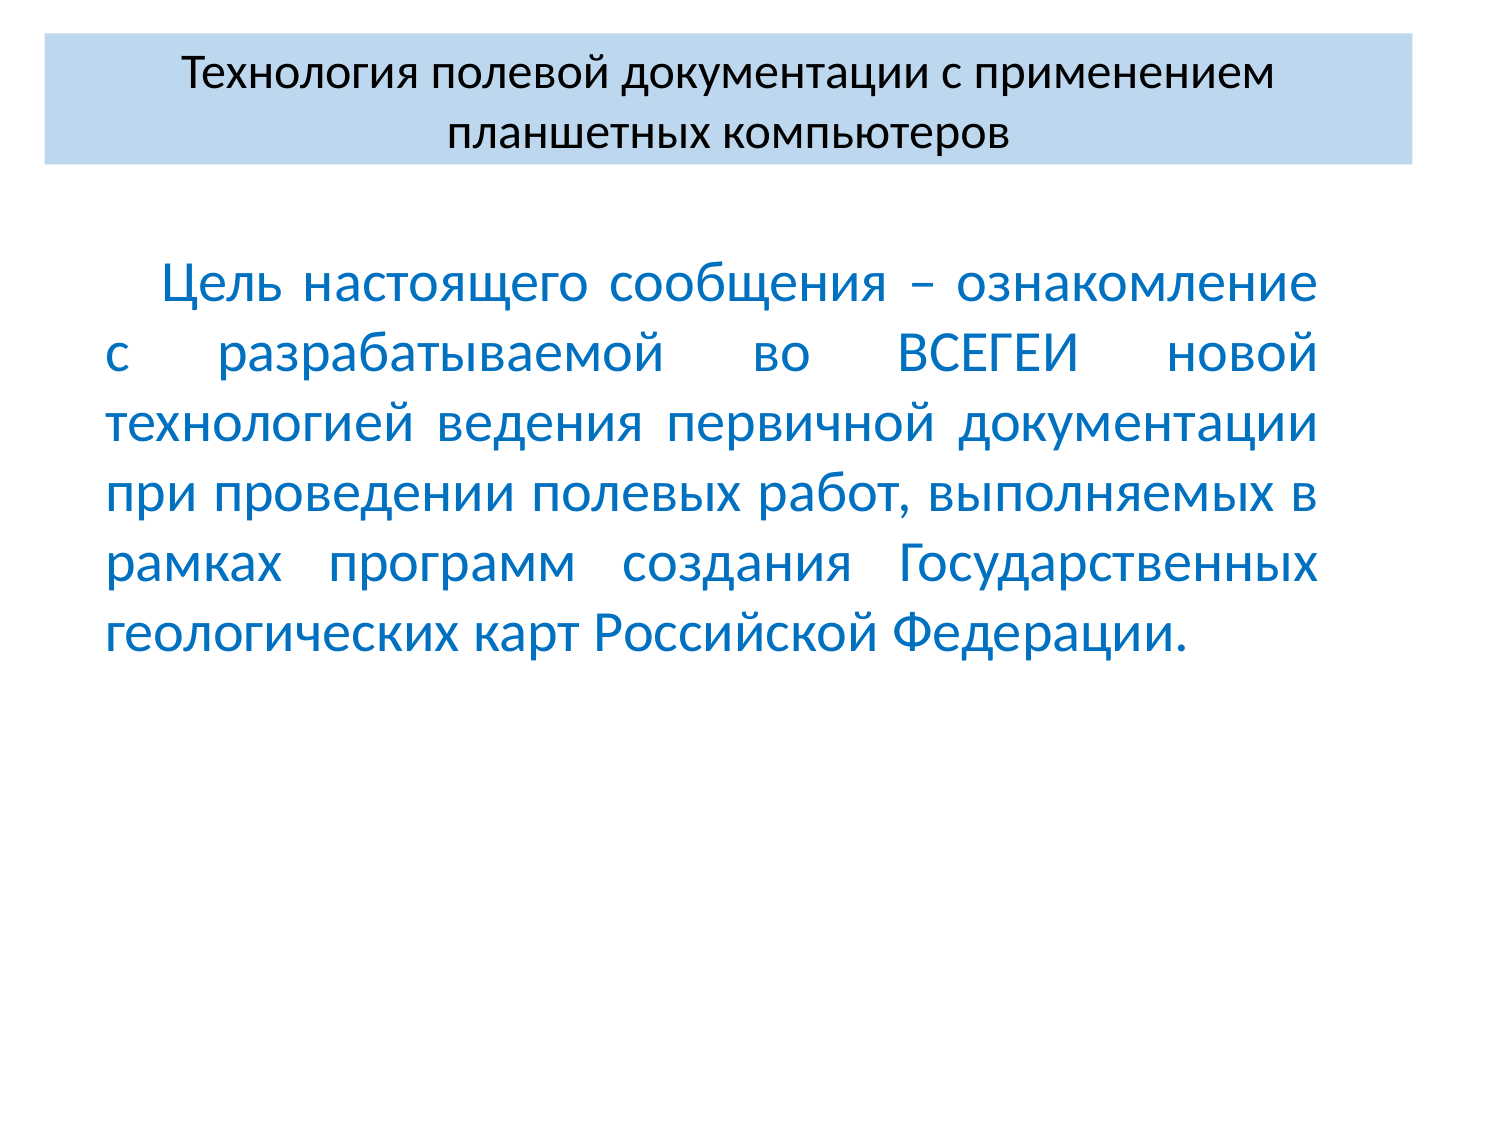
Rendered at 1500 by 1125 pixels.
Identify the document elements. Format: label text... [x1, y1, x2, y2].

text_box Цель настоящего сообщения – ознакомление с разрабатываемой во ВСЕГЕИ новой технологией ведения первичной документации при проведении полевых работ, выполняемых в рамках программ создания Государственных геологических карт Российской Федерации. [90, 235, 1334, 671]
text_box Технология полевой документации с применением планшетных компьютеров [44, 33, 1413, 165]
